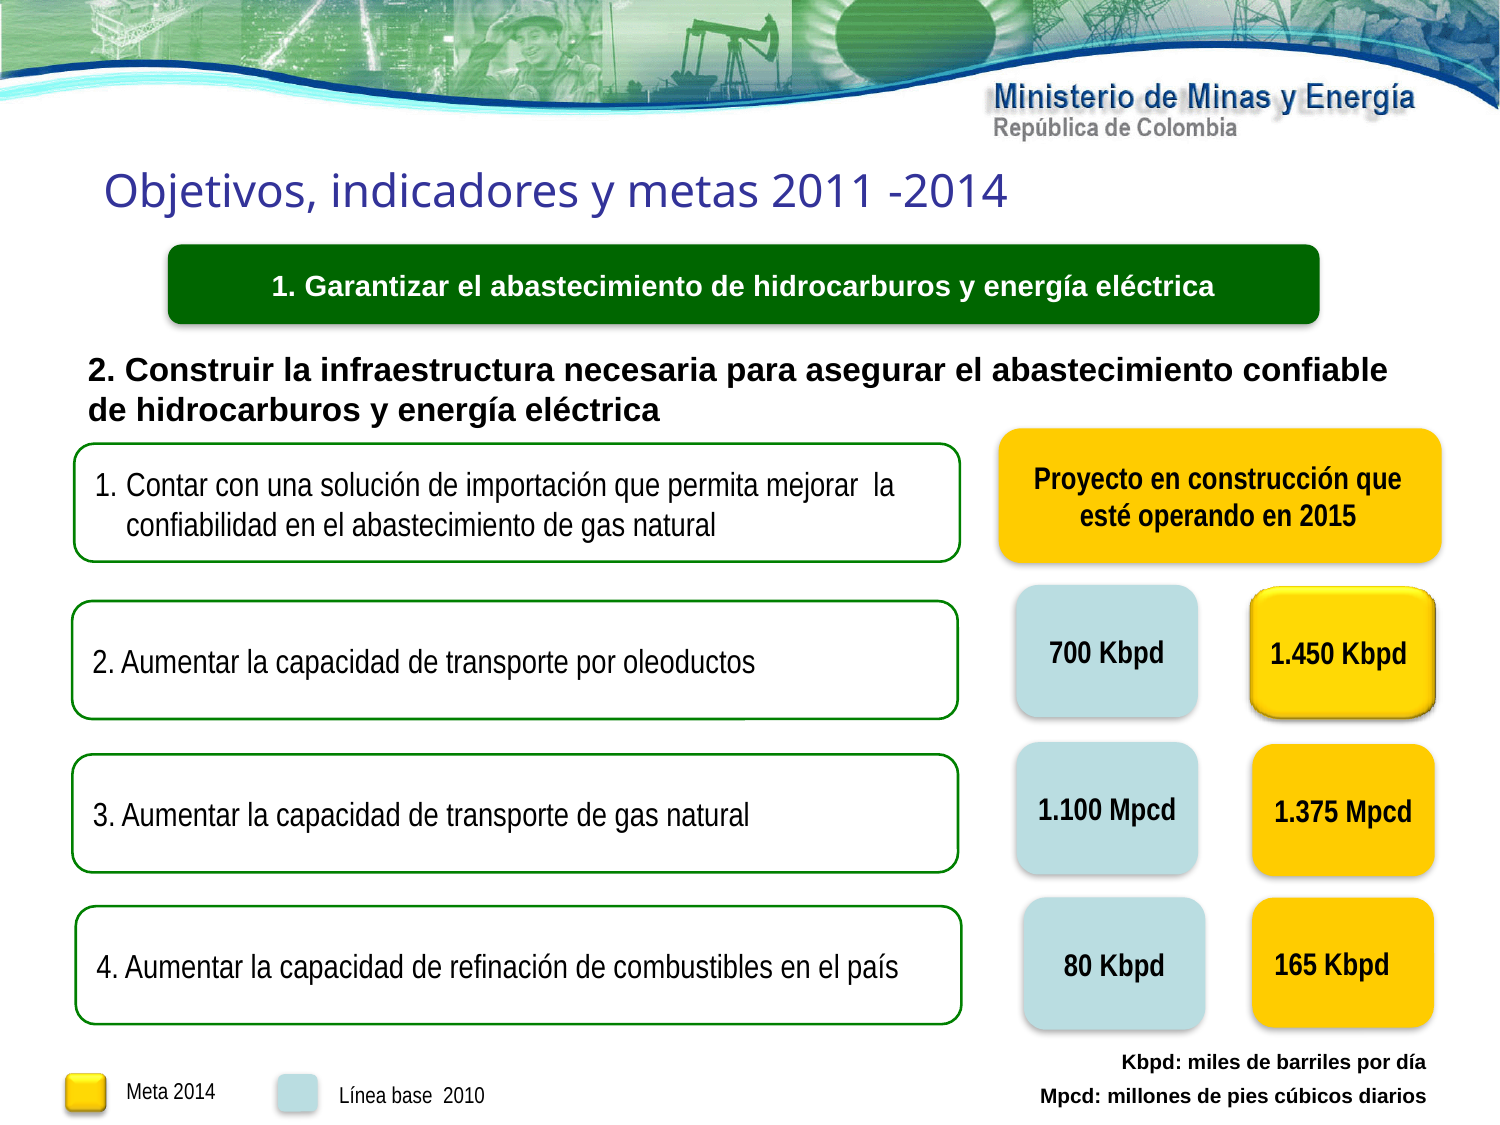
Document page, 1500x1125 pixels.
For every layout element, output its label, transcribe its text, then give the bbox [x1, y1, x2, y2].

text_box 1. Contar con una solución de importación que permita mejorar la confiabilidad en el abastecimiento de gas natural [74, 443, 960, 562]
text_box 2. Aumentar la capacidad de transporte por oleoductos [72, 601, 958, 719]
text_box Mpcd: millones de pies cúbicos diarios [1025, 1075, 1442, 1115]
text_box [991, 428, 1446, 564]
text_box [277, 1073, 501, 1117]
text_box 1.100 Mpcd [1016, 742, 1199, 875]
picture [0, 0, 1500, 1125]
text_box 165 Kbpd [1252, 897, 1435, 1028]
text_box 1.375 Mpcd [1252, 744, 1435, 877]
text_box 2. Construir la infraestructura necesaria para asegurar el abastecimiento confiable de hidrocarburos y energía eléctrica [73, 340, 1410, 435]
text_box 80 Kbpd [1023, 897, 1206, 1030]
text_box 3. Aumentar la capacidad de transporte de gas natural [72, 754, 959, 873]
text_box 1. Garantizar el abastecimiento de hidrocarburos y energía eléctrica [167, 244, 1320, 325]
text_box Objetivos, indicadores y metas 2011 -2014 [88, 144, 1446, 225]
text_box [1239, 581, 1447, 730]
text_box Kbpd: miles de barriles por día [1106, 1041, 1441, 1075]
text_box 4. Aumentar la capacidad de refinación de combustibles en el país [75, 906, 962, 1025]
text_box Meta 2014 [116, 1069, 231, 1112]
text_box 700 Kbpd [1016, 584, 1198, 718]
